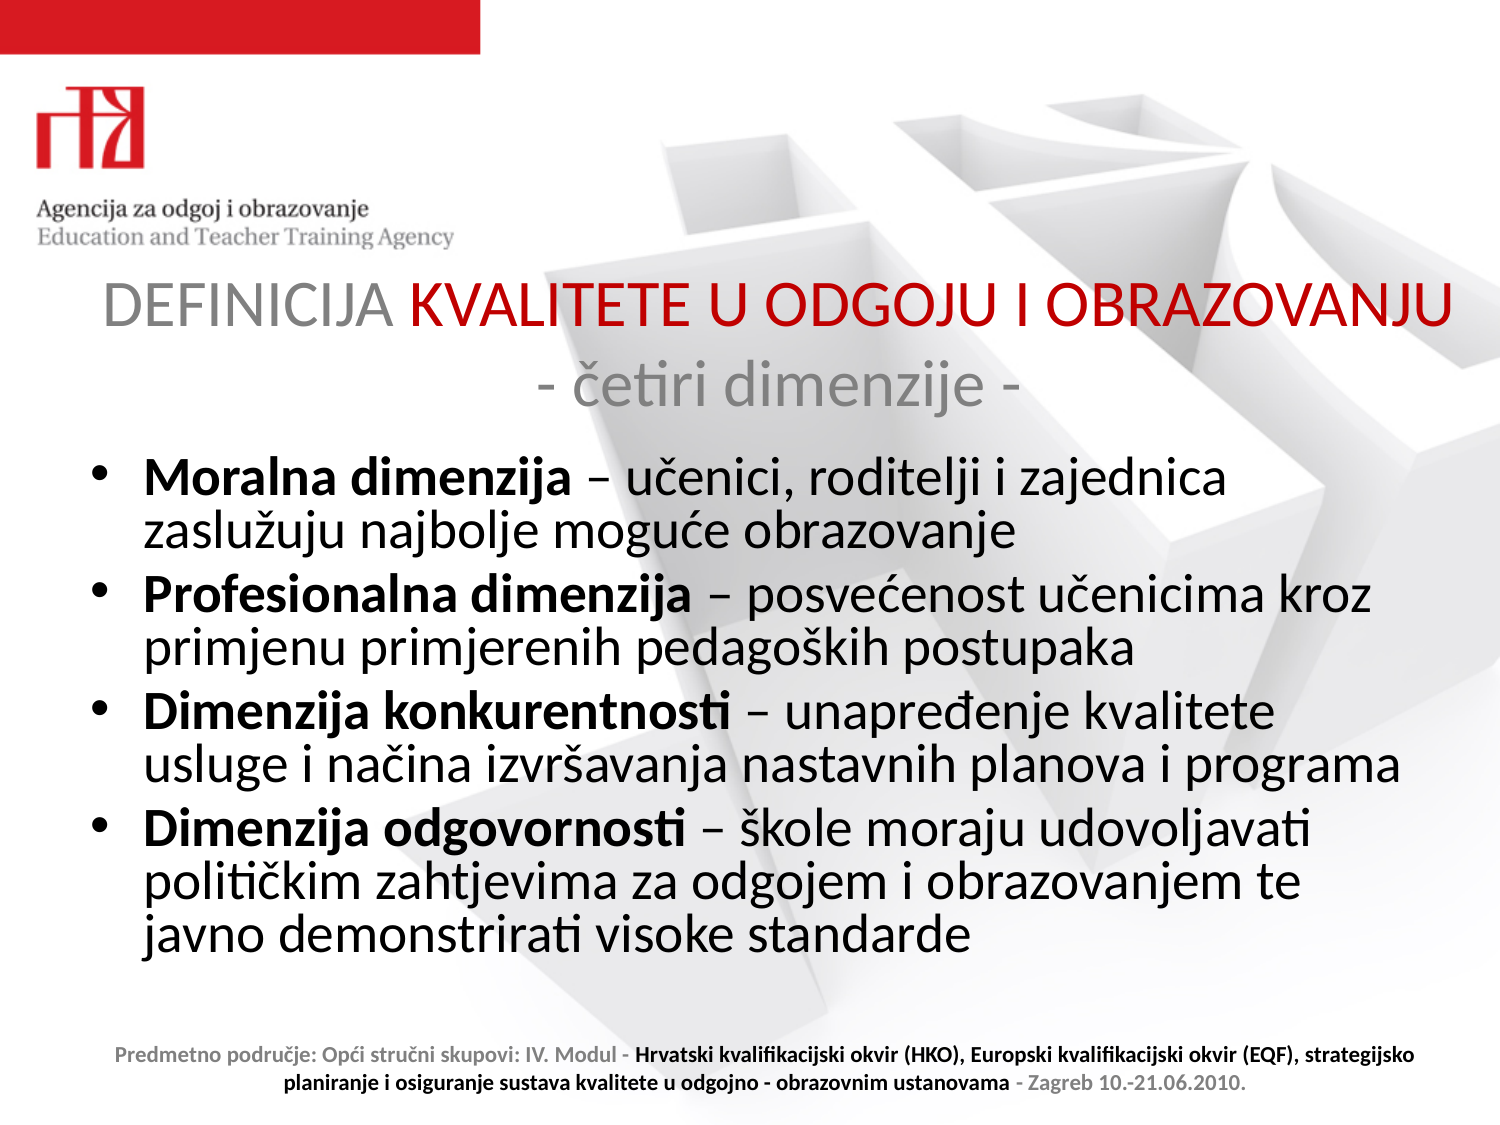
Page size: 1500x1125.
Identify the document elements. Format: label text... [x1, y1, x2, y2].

list Moralna dimenzija – učenici, roditelji i zajednica zaslužuju najbolje moguće obrazovanje Profesionalna dimenzija – posvećenost učenicima kroz primjenu primjerenih pedagoških postupaka Dimenzija konkurentnosti – unapređenje kvalitete usluge i načina izvršavanja nastavnih planova i programa Dimenzija odgovornosti – škole moraju udovoljavati političkim zahtjevima za odgojem i obrazovanjem te javno demonstrirati visoke standarde [75, 445, 1425, 1005]
title DEFINICIJA KVALITETE U ODGOJU I OBRAZOVANJU - četiri dimenzije - [82, 246, 1477, 434]
picture [0, 0, 1500, 1125]
